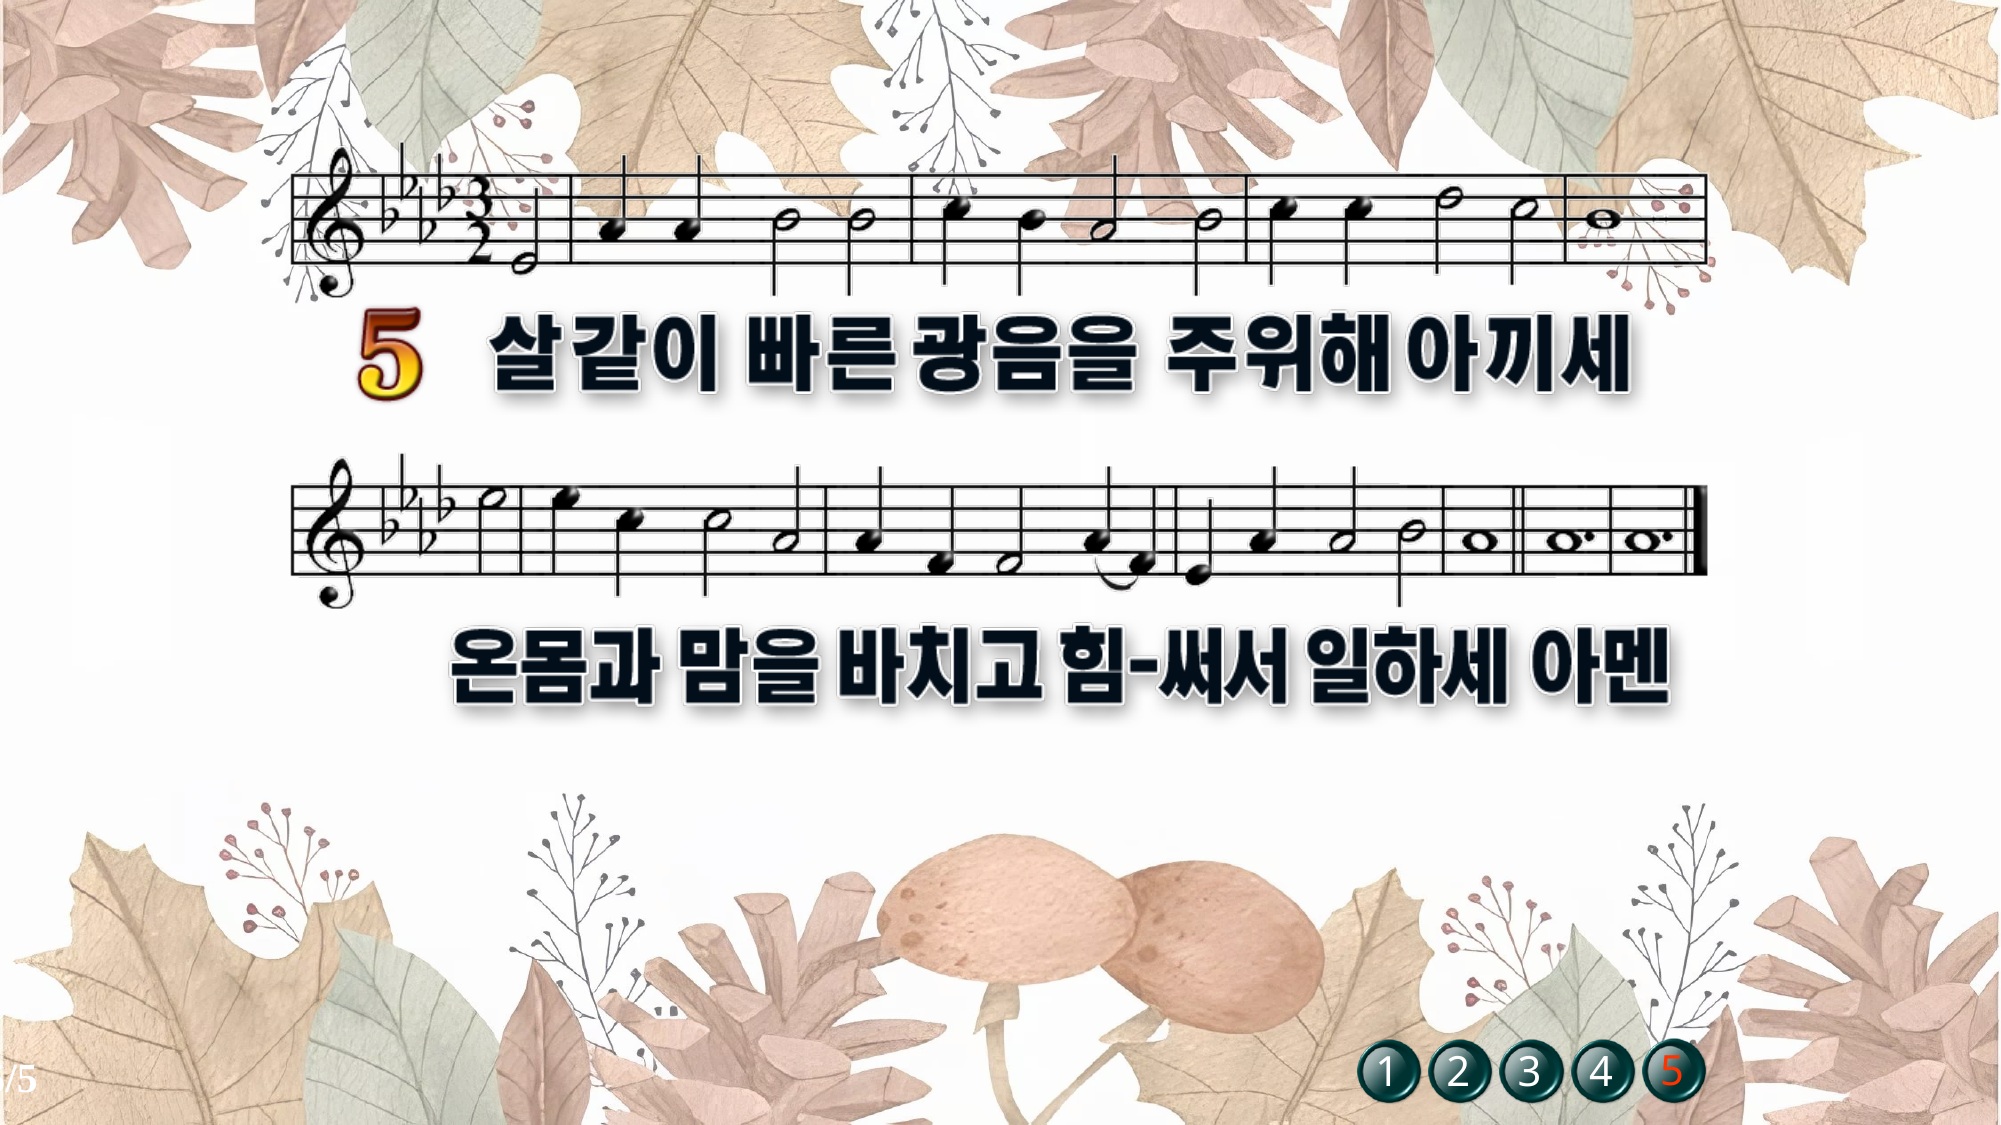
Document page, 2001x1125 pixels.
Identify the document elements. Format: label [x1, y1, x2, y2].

text_box [1425, 1035, 1496, 1106]
text_box [1354, 1035, 1424, 1106]
text_box [1568, 1035, 1638, 1106]
text_box [1496, 1035, 1567, 1106]
picture [0, 0, 2001, 1125]
text_box [1639, 1034, 1709, 1106]
